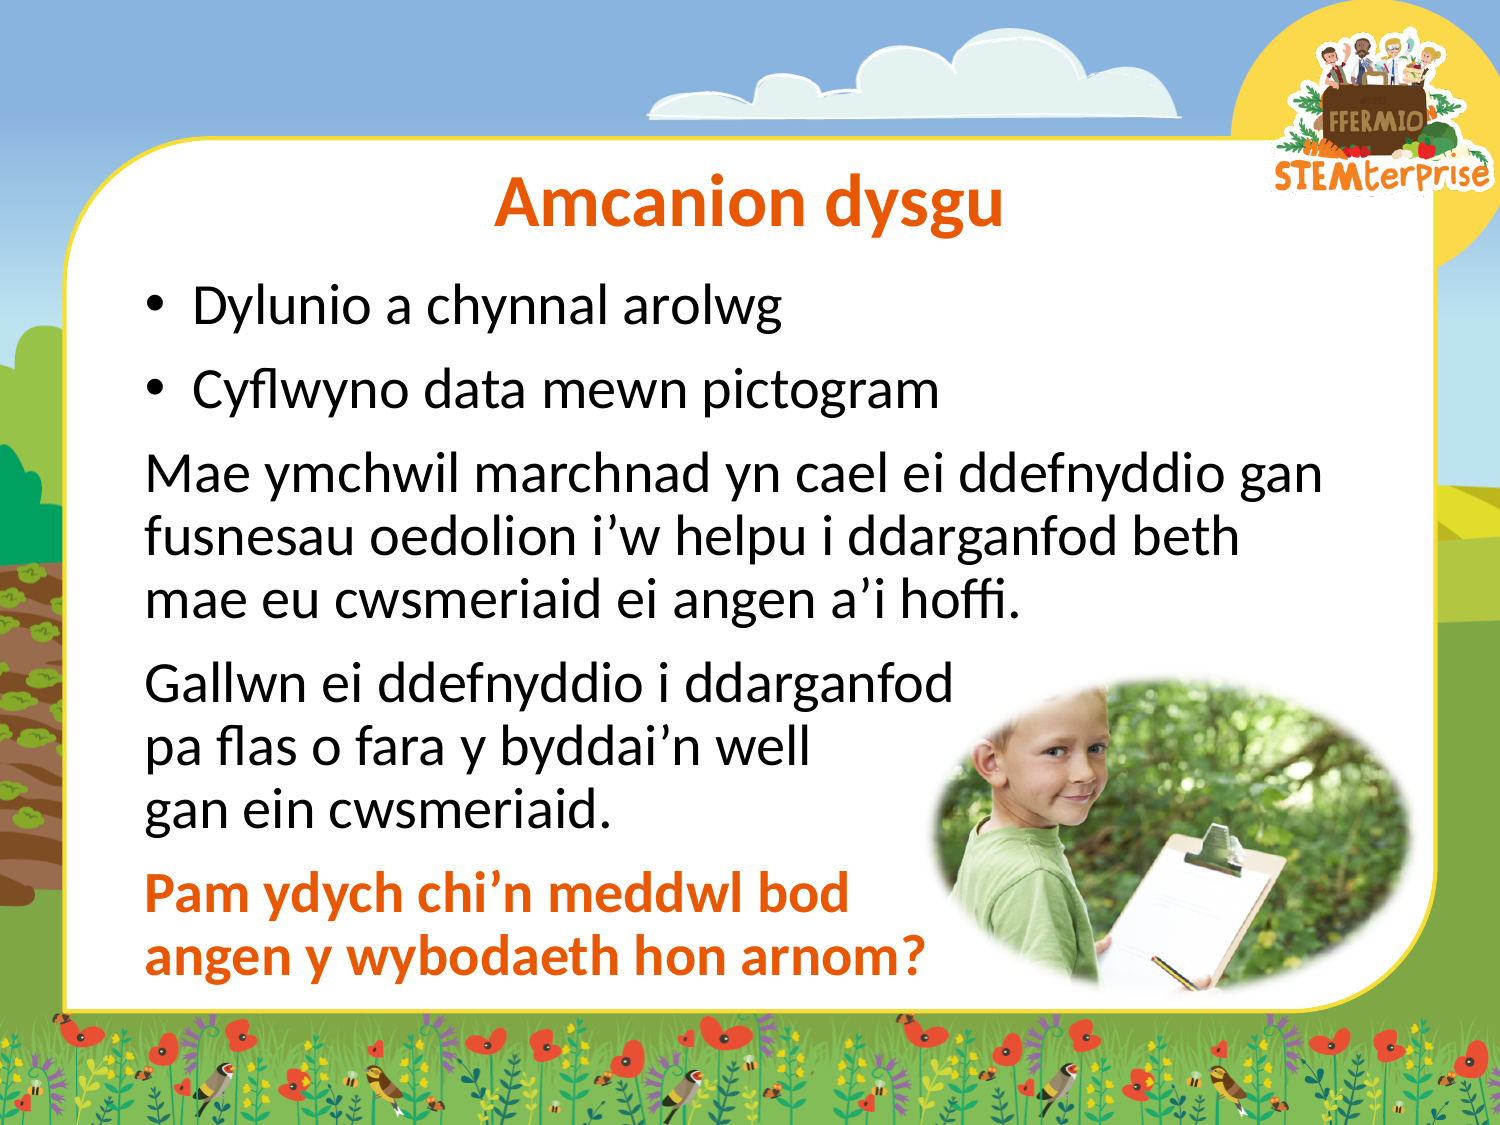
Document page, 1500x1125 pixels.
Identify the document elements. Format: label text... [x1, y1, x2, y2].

picture [0, 0, 1500, 1125]
title Amcanion dysgu [218, 137, 1282, 256]
list Dylunio a chynnal arolwg Cyflwyno data mewn pictogram Mae ymchwil marchnad yn cael ei ddefnyddio gan fusnesau oedolion i’w helpu i ddarganfod beth mae eu cwsmeriaid ei angen a’i hoffi. Gallwn ei ddefnyddio i ddarganfod pa flas o fara y byddai’n well gan ein cwsmeriaid. Pam ydych chi’n meddwl bod angen y wybodaeth hon arnom? [129, 267, 1371, 988]
